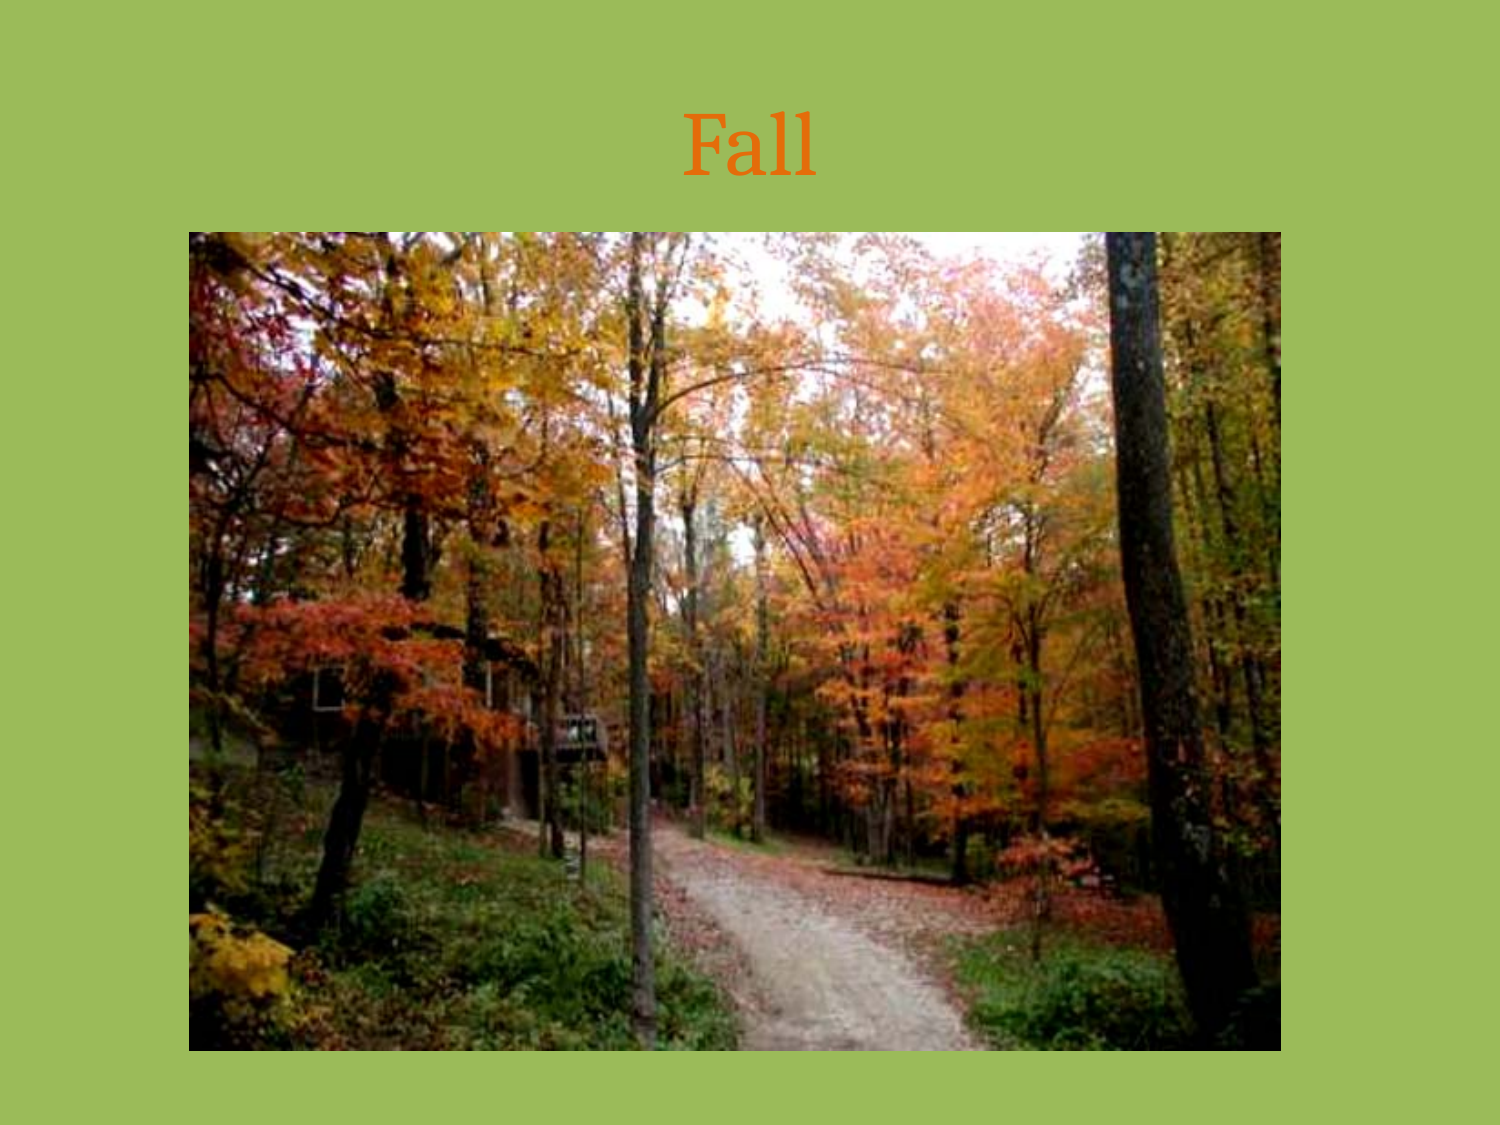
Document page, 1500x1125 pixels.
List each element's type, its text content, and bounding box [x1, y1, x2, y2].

picture [188, 232, 1281, 1052]
title Fall [75, 45, 1425, 233]
